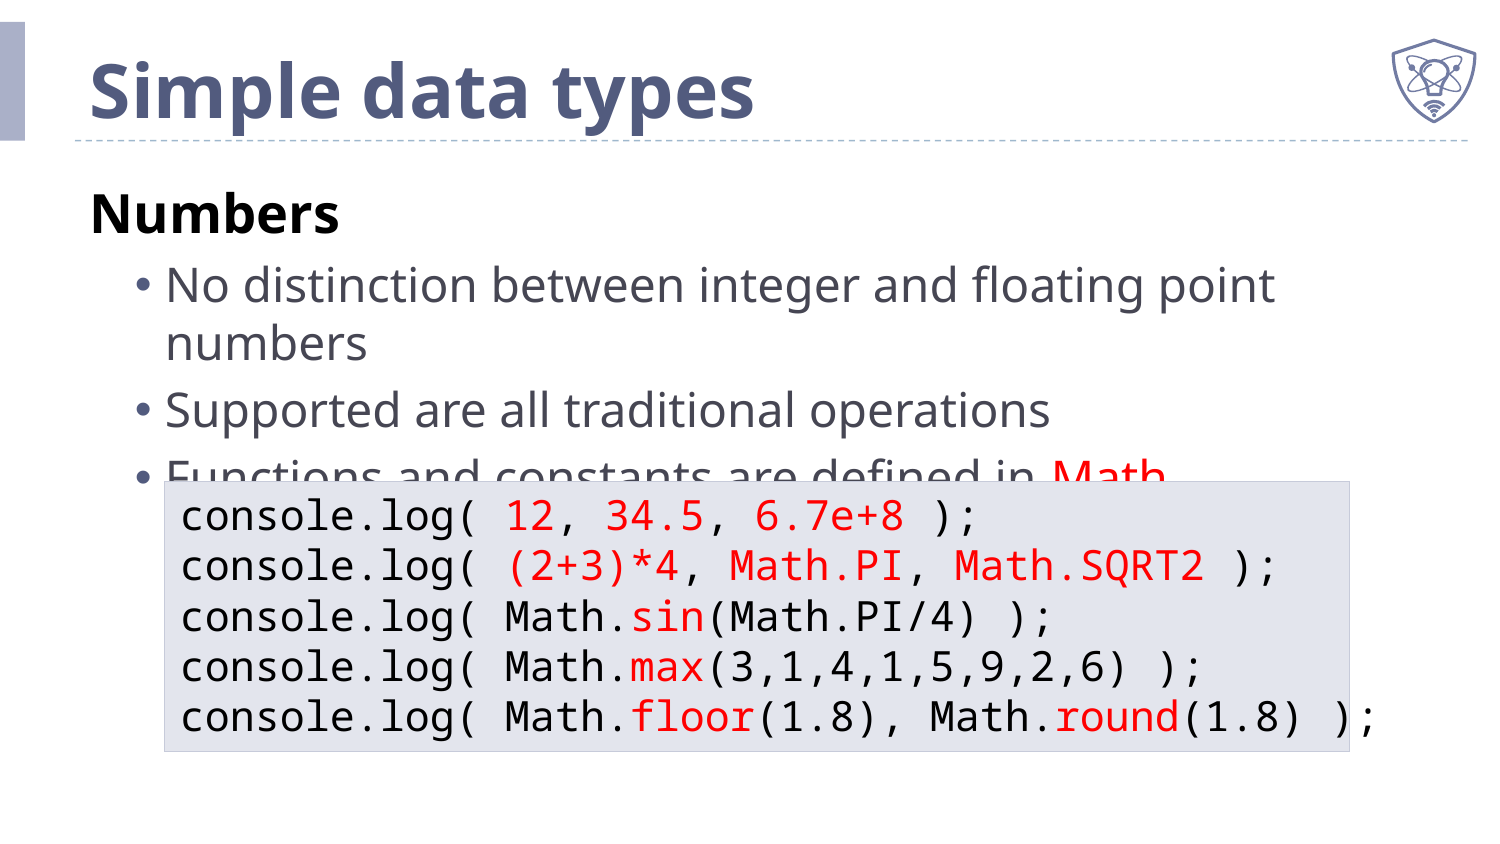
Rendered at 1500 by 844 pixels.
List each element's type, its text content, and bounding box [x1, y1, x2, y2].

title Simple data types [75, 18, 1475, 141]
list Numbers No distinction between integer and floating point numbers Supported are all traditional operations Functions and constants are defined in Math [75, 171, 1475, 835]
text_box console.log( 12, 34.5, 6.7e+8 ); console.log( (2+3)*4, Math.PI, Math.SQRT2 ); console.log( Math.sin(Math.PI/4) ); console.log( Math.max(3,1,4,1,5,9,2,6) ); console.log( Math.floor(1.8), Math.round(1.8) ); [164, 481, 1350, 752]
